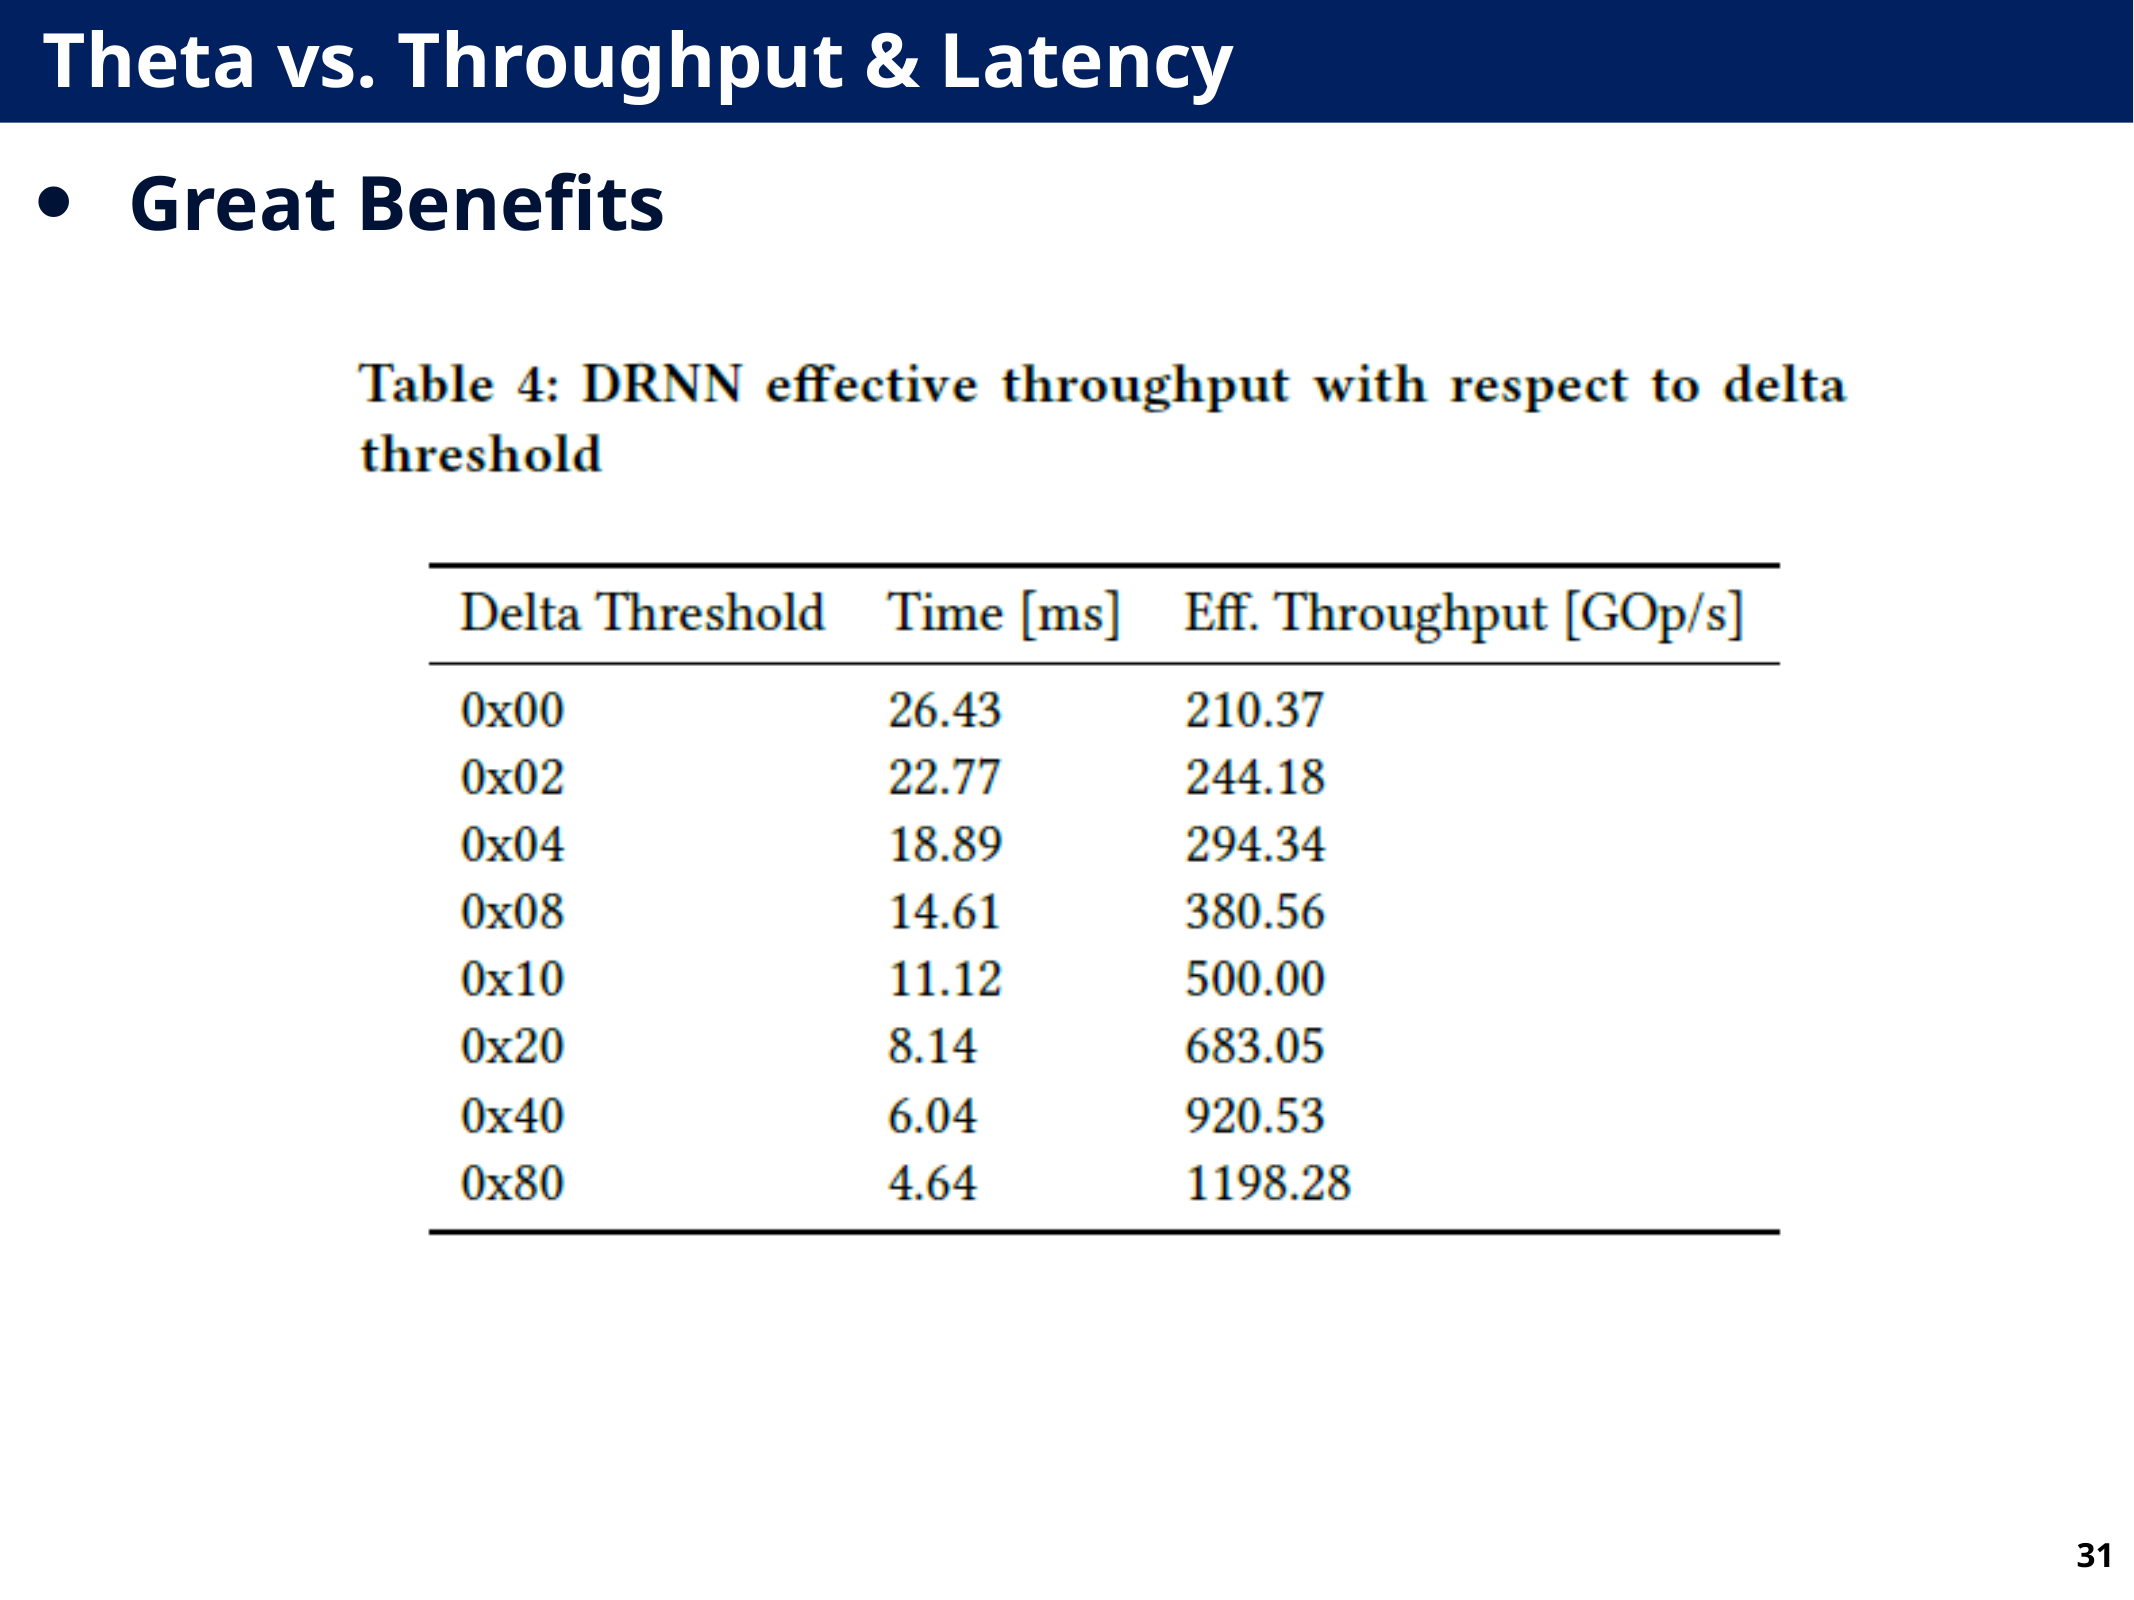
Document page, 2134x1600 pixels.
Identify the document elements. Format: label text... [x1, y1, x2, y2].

picture [311, 346, 1868, 1281]
slide_number 31 [1632, 1514, 2130, 1600]
title Theta vs. Throughput & Latency [0, 0, 2134, 123]
list Great Benefits [34, 155, 2112, 1401]
